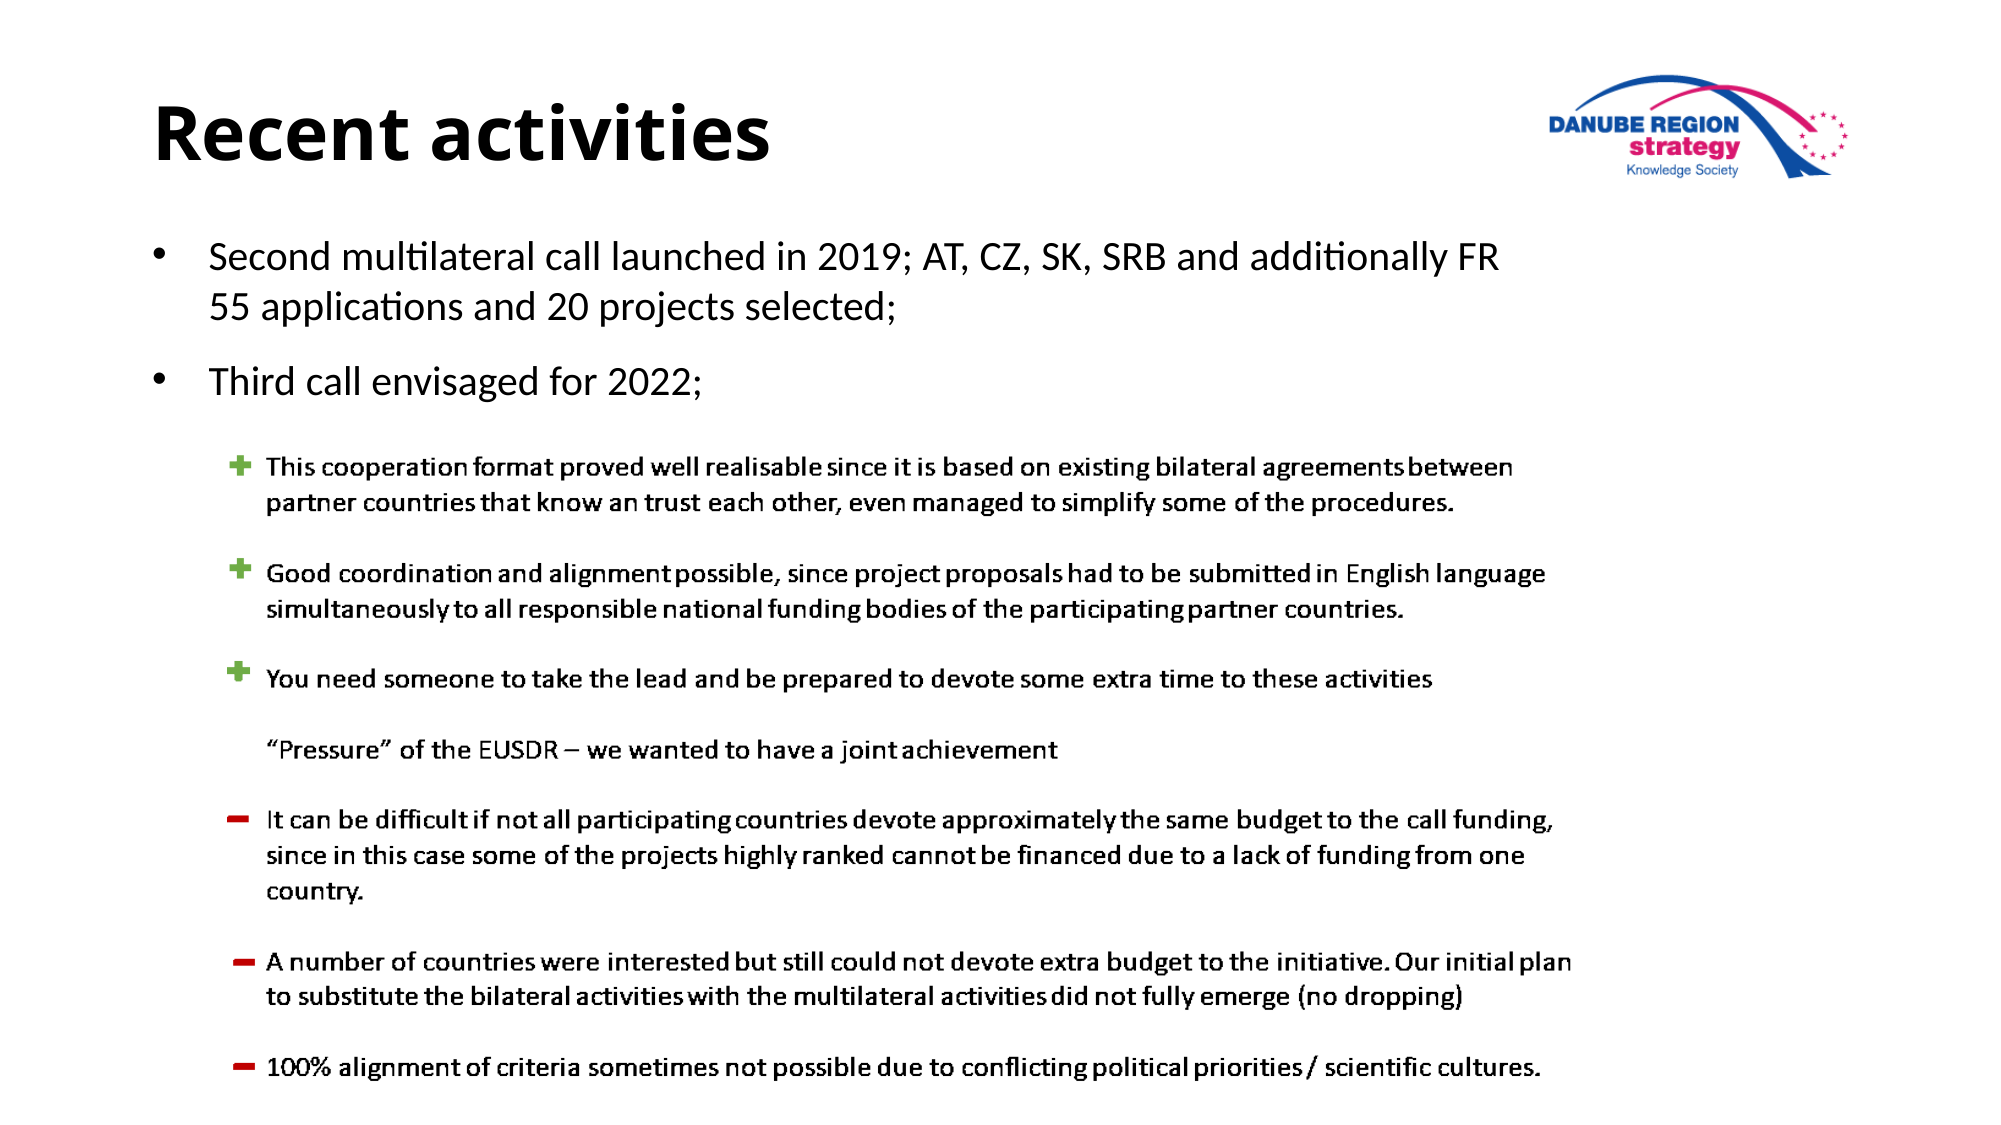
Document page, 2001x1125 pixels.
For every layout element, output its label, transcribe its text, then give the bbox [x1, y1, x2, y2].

title Recent activities [137, 27, 1863, 221]
picture [227, 438, 1600, 1102]
text_box Second multilateral call launched in 2019; AT, CZ, SK, SRB and additionally FR 55 applications and 20 projects selected; Third call envisaged for 2022; [137, 221, 1863, 486]
